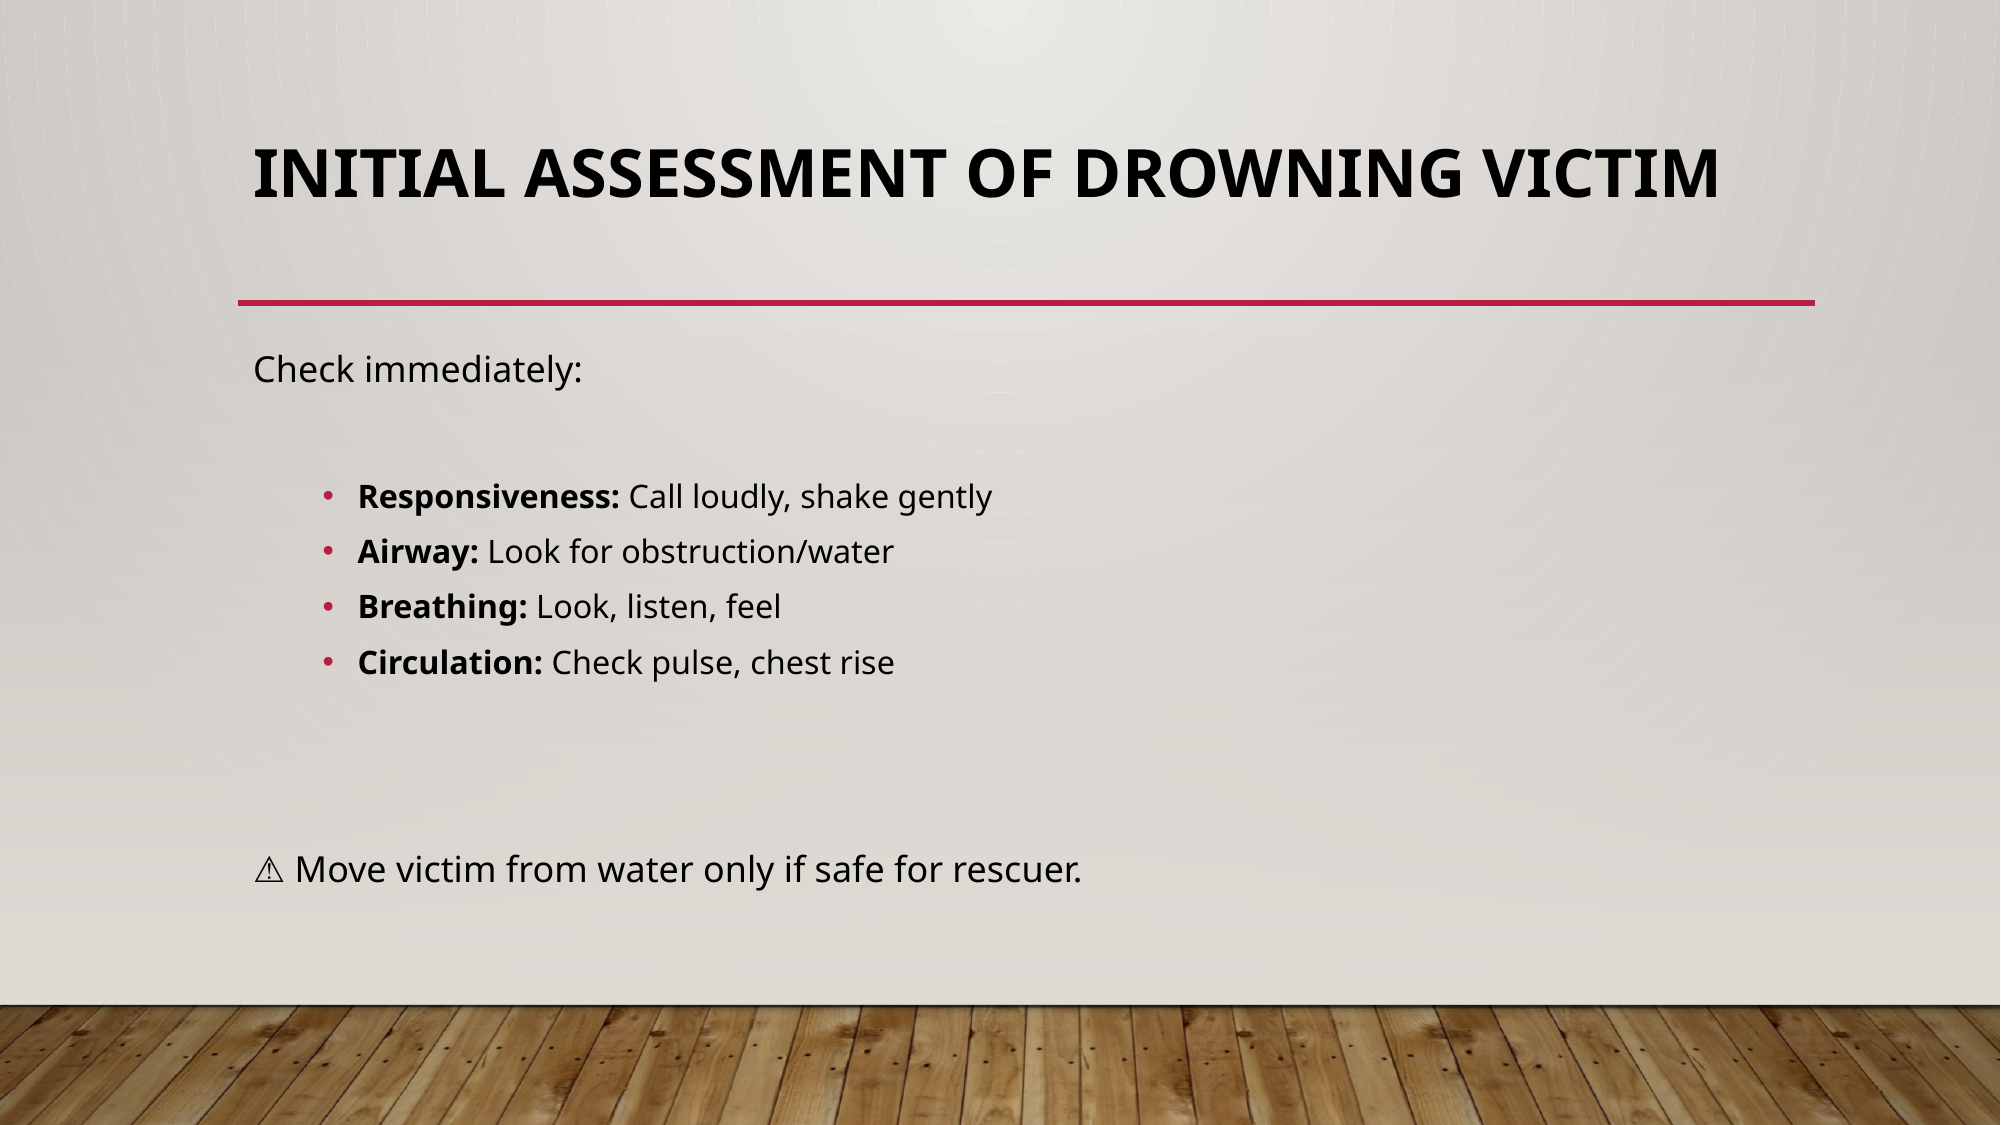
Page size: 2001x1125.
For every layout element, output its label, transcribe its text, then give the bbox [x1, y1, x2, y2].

picture [0, 1005, 2000, 1125]
list Check immediately: Responsiveness: Call loudly, shake gently Airway: Look for obstruction/water Breathing: Look, listen, feel Circulation: Check pulse, chest rise ⚠️ Move victim from water only if safe for rescuer. [238, 330, 1814, 897]
title Initial Assessment of Drowning Victim [238, 131, 1814, 305]
